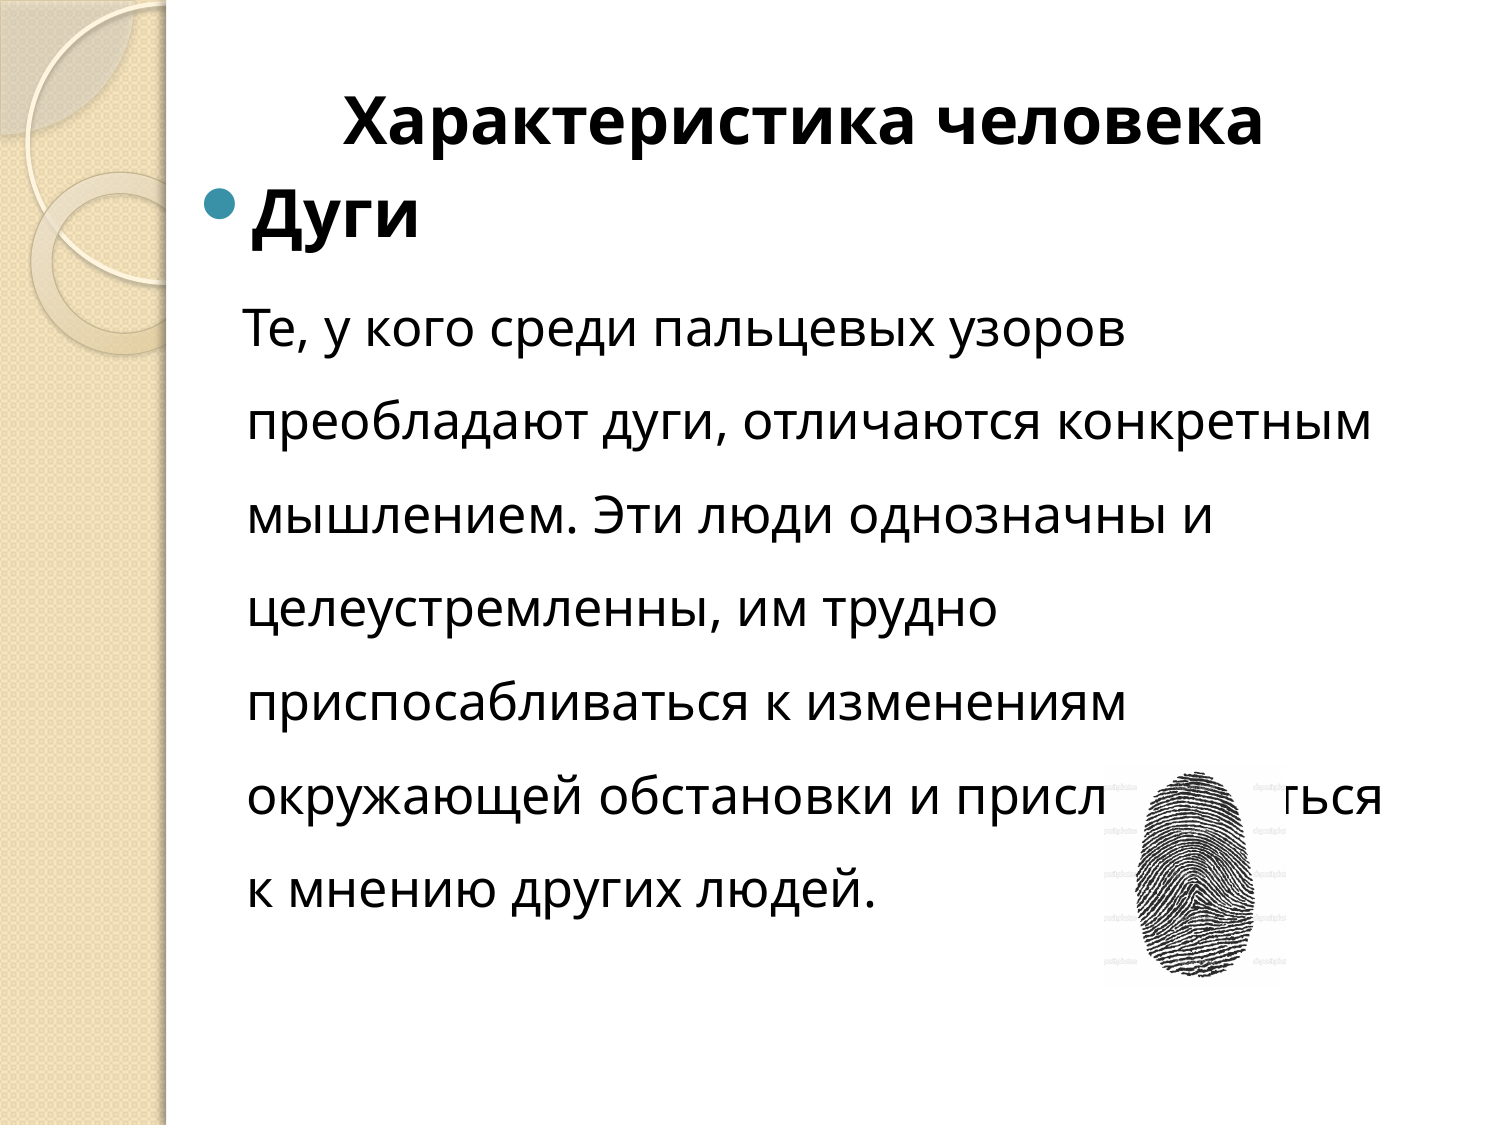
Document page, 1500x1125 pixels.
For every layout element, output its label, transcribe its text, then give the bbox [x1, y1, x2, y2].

picture [1104, 762, 1286, 987]
list Характеристика человека Дуги Те, у кого среди пальцевых узоров преобладают дуги, отличаются конкретным мышлением. Эти люди однозначны и целеустремленны, им трудно приспосабливаться к изменениям окружающей обстановки и прислушиваться к мнению других людей. [171, 70, 1425, 1000]
